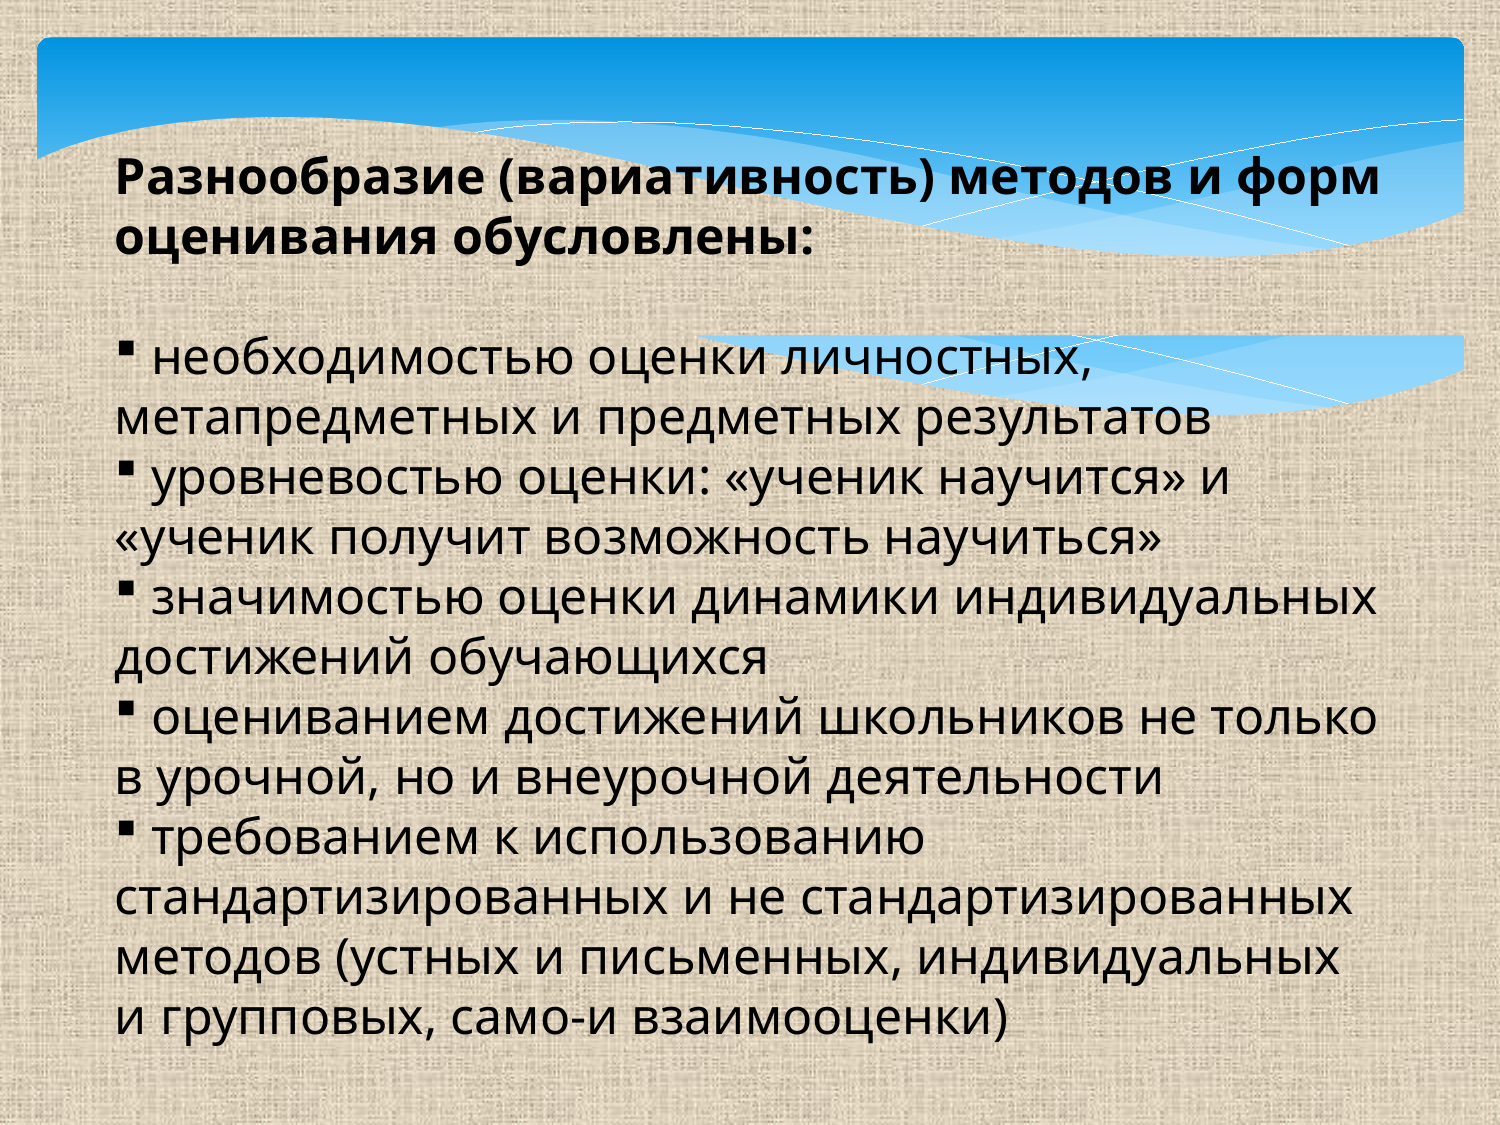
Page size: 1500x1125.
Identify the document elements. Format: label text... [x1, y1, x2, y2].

text_box Разнообразие (вариативность) методов и форм оценивания обусловлены: необходимостью оценки личностных, метапредметных и предметных результатов уровневостью оценки: «ученик научится» и «ученик получит возможность научиться» значимостью оценки динамики индивидуальных достижений обучающихся оцениванием достижений школьников не только в урочной, но и внеурочной деятельности требованием к использованию стандартизированных и не стандартизированных методов (устных и письменных, индивидуальных и групповых, само-и взаимооценки) [100, 137, 1400, 1052]
picture [0, 0, 1500, 1125]
